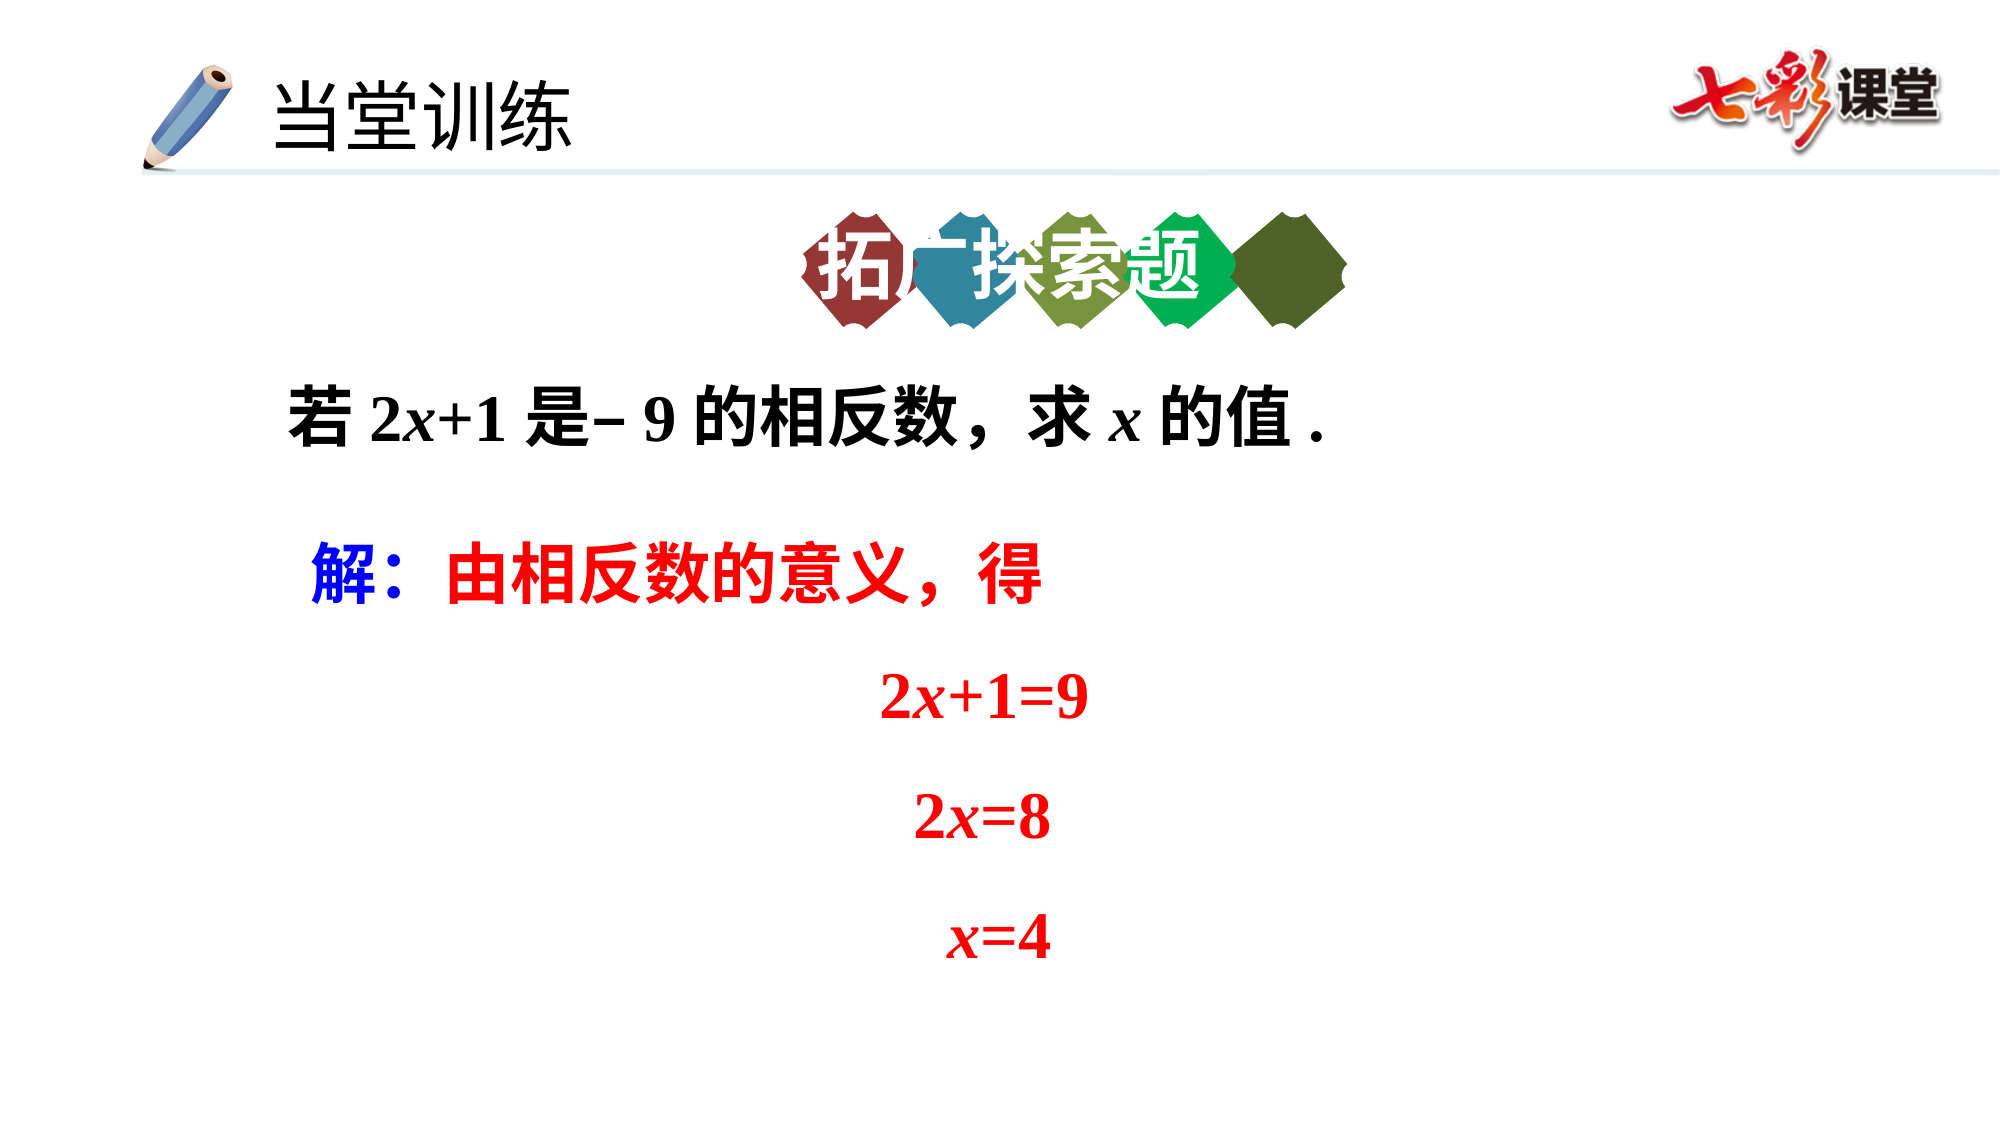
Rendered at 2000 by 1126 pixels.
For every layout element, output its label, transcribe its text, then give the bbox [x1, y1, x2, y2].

picture [133, 42, 242, 195]
text_box 若2x+1是–9的相反数，求x的值. [267, 364, 1591, 465]
text_box 解：由相反数的意义，得 2x+1=9 2x=8 x=4 [290, 482, 1591, 983]
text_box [801, 208, 1344, 320]
picture [1666, 42, 1948, 157]
